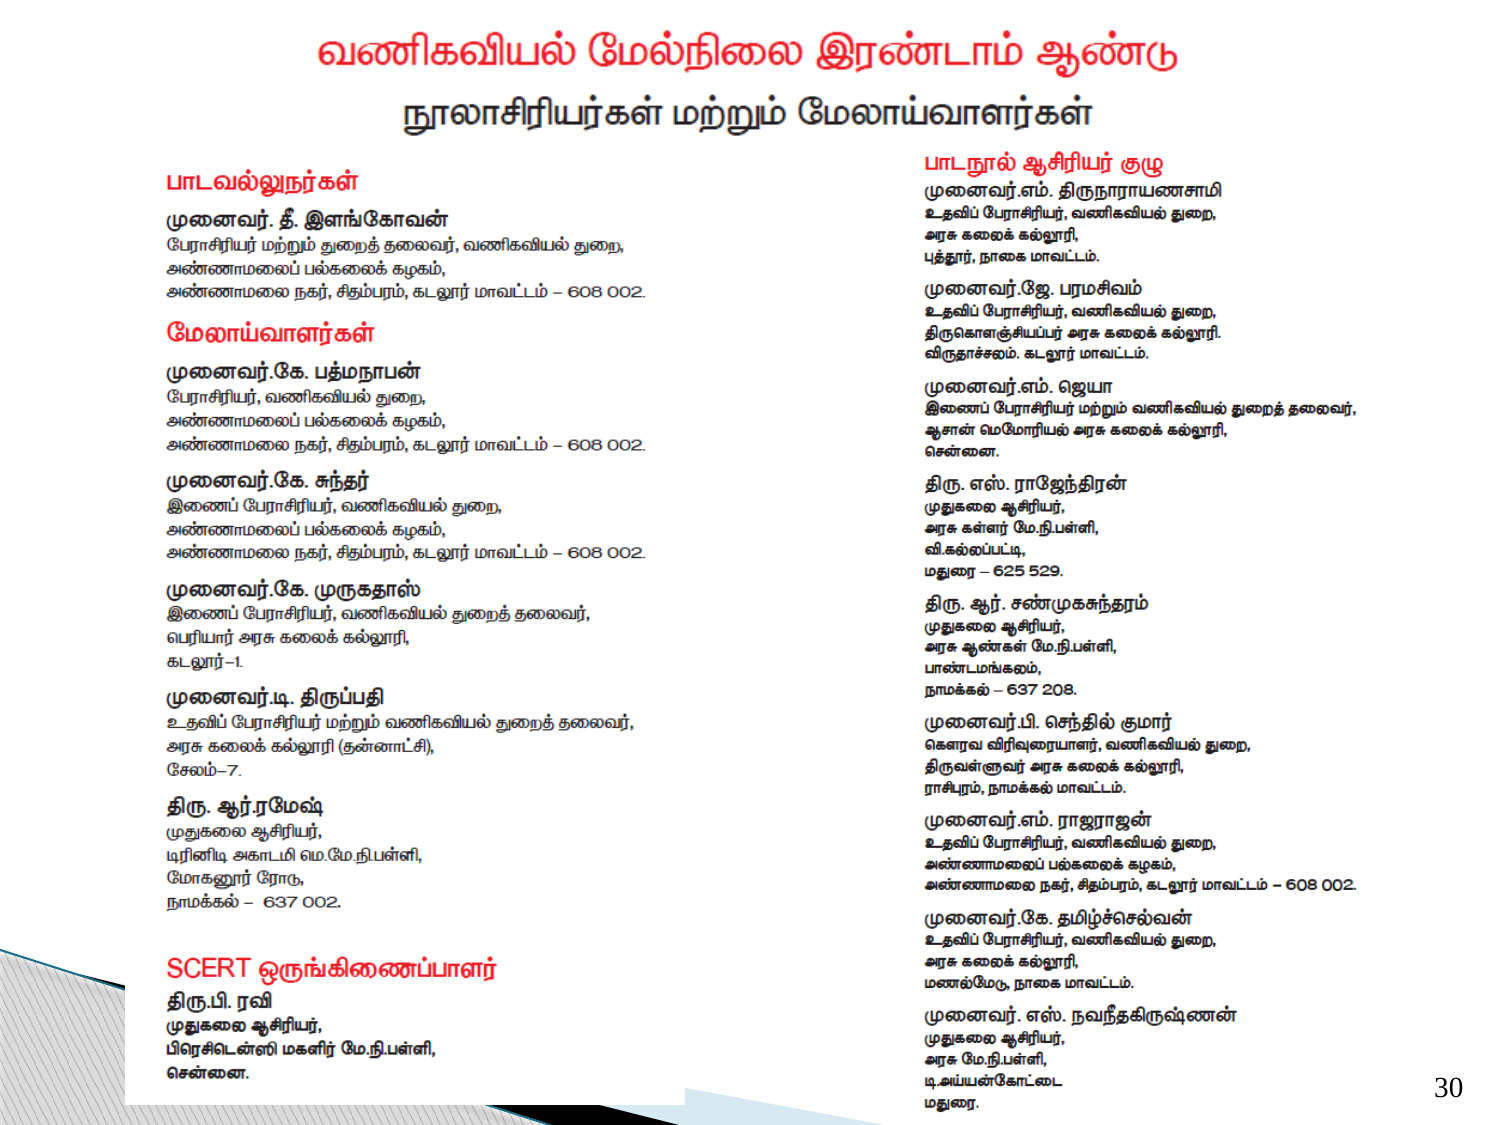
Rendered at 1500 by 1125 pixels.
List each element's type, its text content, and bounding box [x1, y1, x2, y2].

slide_number 30 [1418, 1051, 1479, 1112]
picture [124, 4, 1376, 1125]
